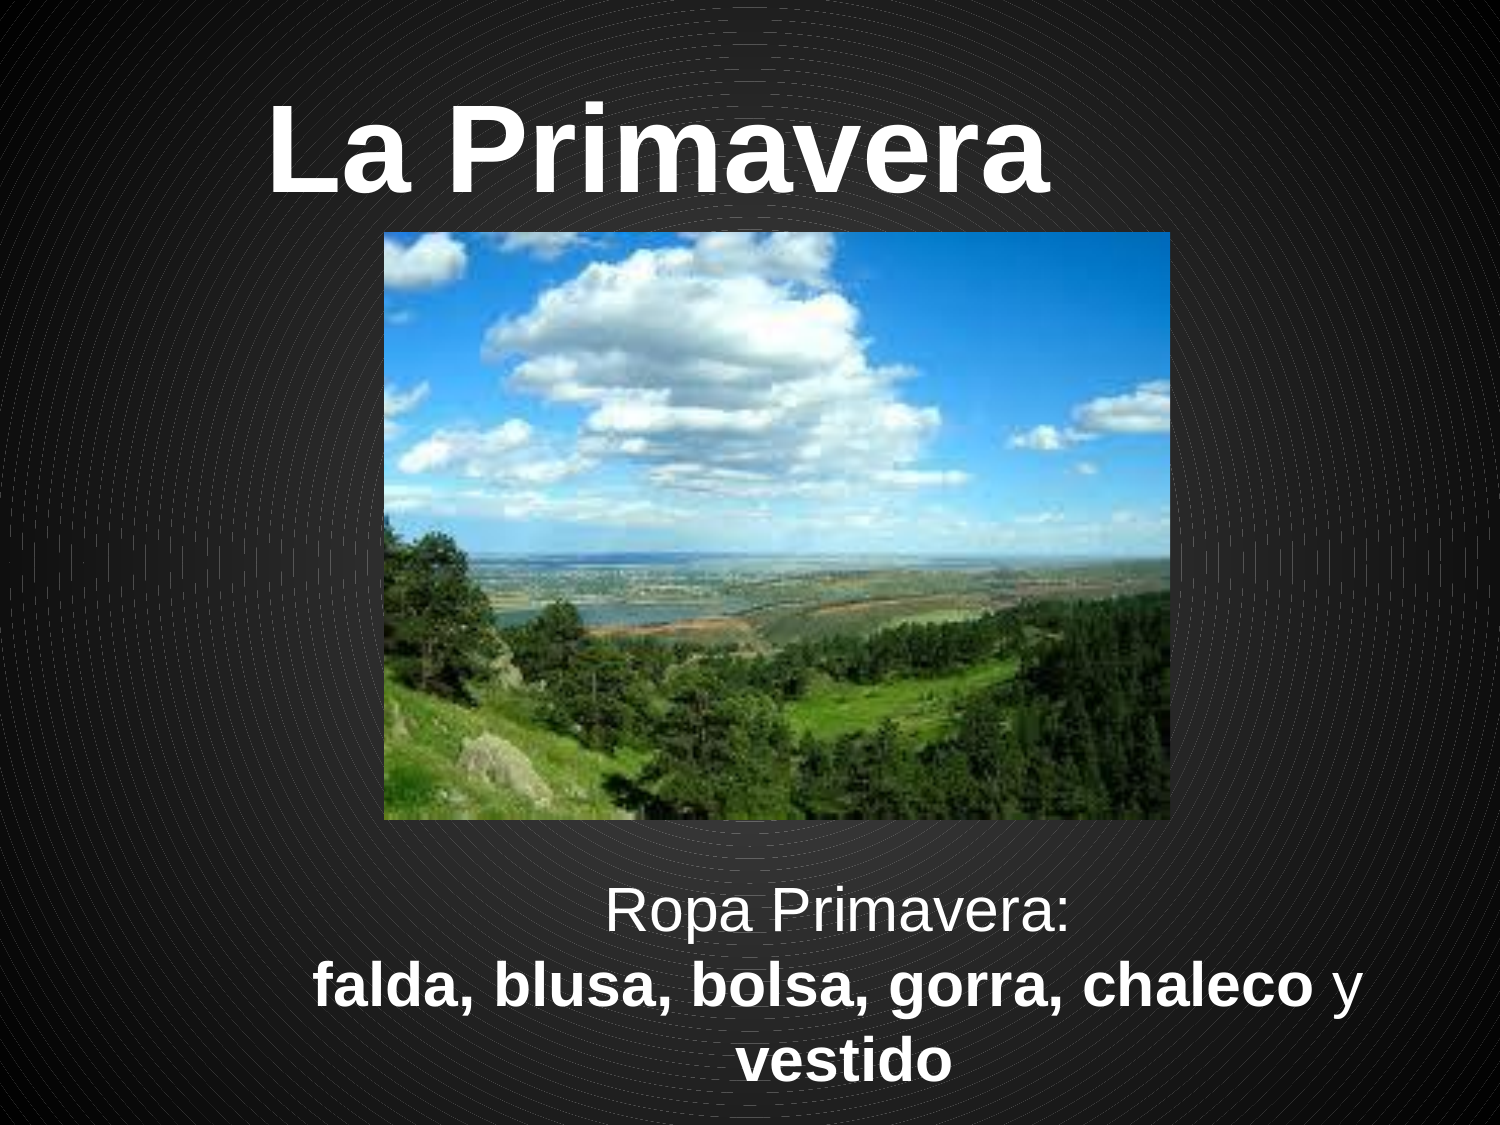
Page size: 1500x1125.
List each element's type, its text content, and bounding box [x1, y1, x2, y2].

list Ropa Primavera: falda, blusa, bolsa, gorra, chaleco y vestido [289, 854, 1388, 1125]
title La Primavera [75, 14, 1204, 233]
text_box [384, 232, 1171, 820]
